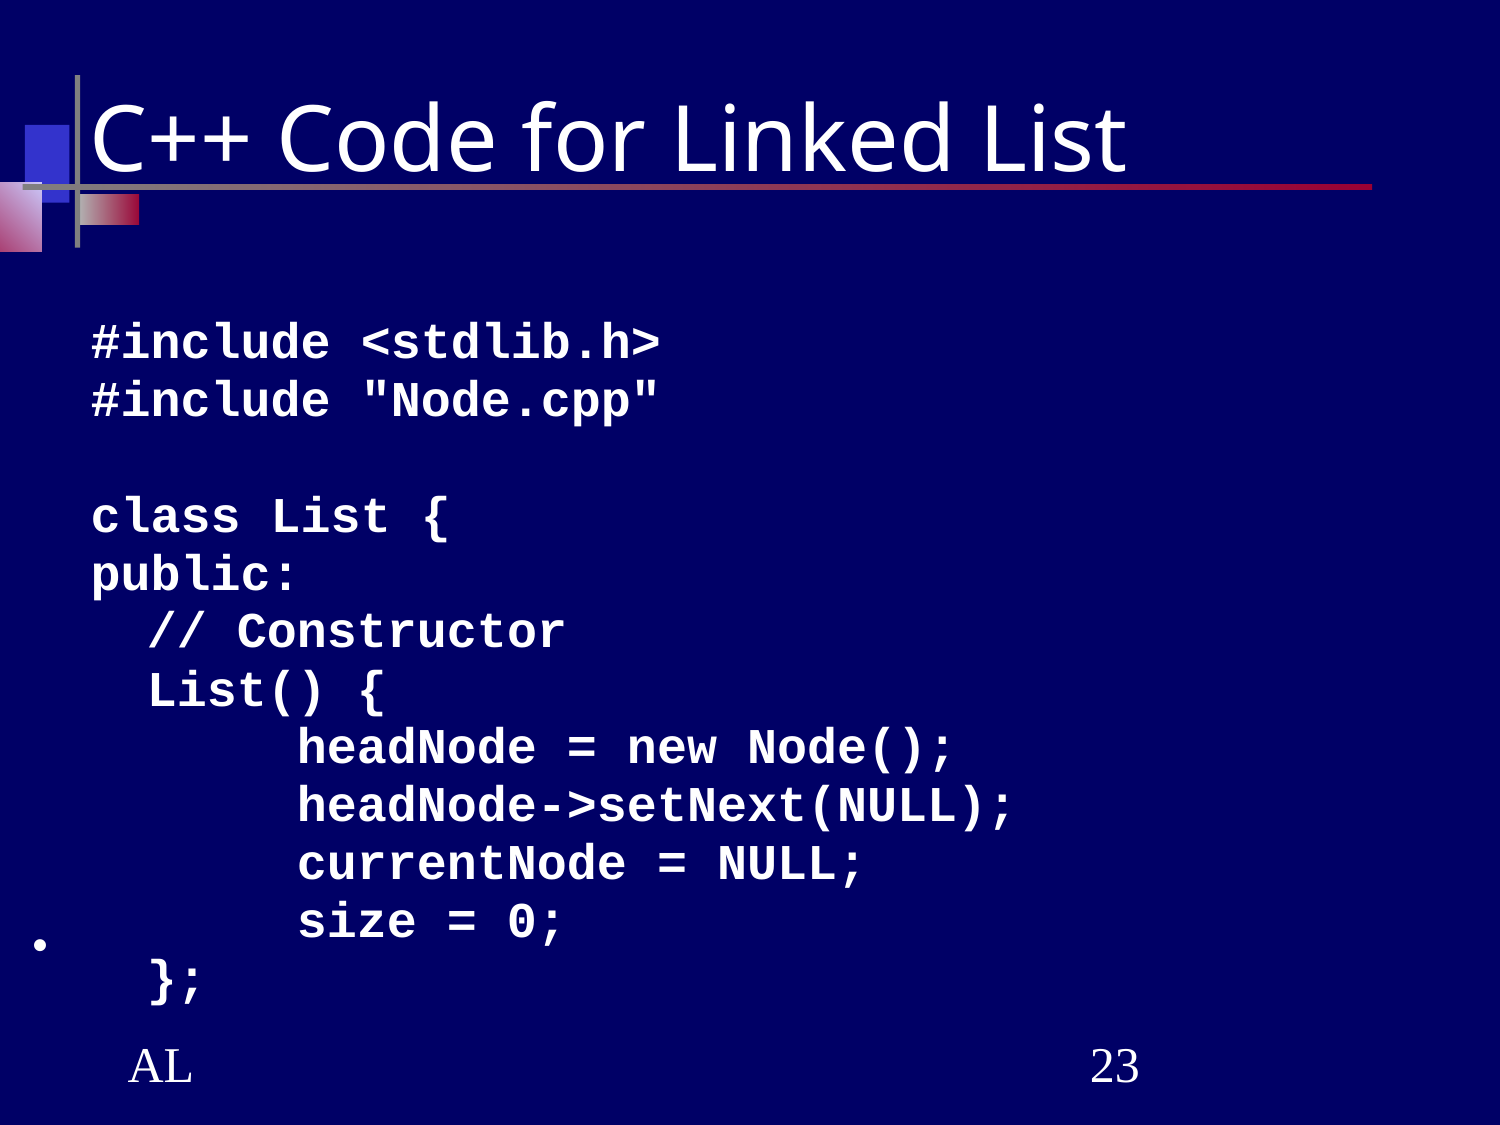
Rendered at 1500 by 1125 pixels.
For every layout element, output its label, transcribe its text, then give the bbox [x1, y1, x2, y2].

title C++ Code for Linked List [74, 59, 1425, 210]
list #include <stdlib.h> #include "Node.cpp" class List { public: // Constructor List() { headNode = new Node(); headNode->setNext(NULL); currentNode = NULL; size = 0; }; [75, 312, 1425, 1063]
slide_number ‹#› [1074, 1063, 1388, 1100]
slide_number AL [112, 1063, 425, 1100]
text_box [12, 912, 1388, 976]
